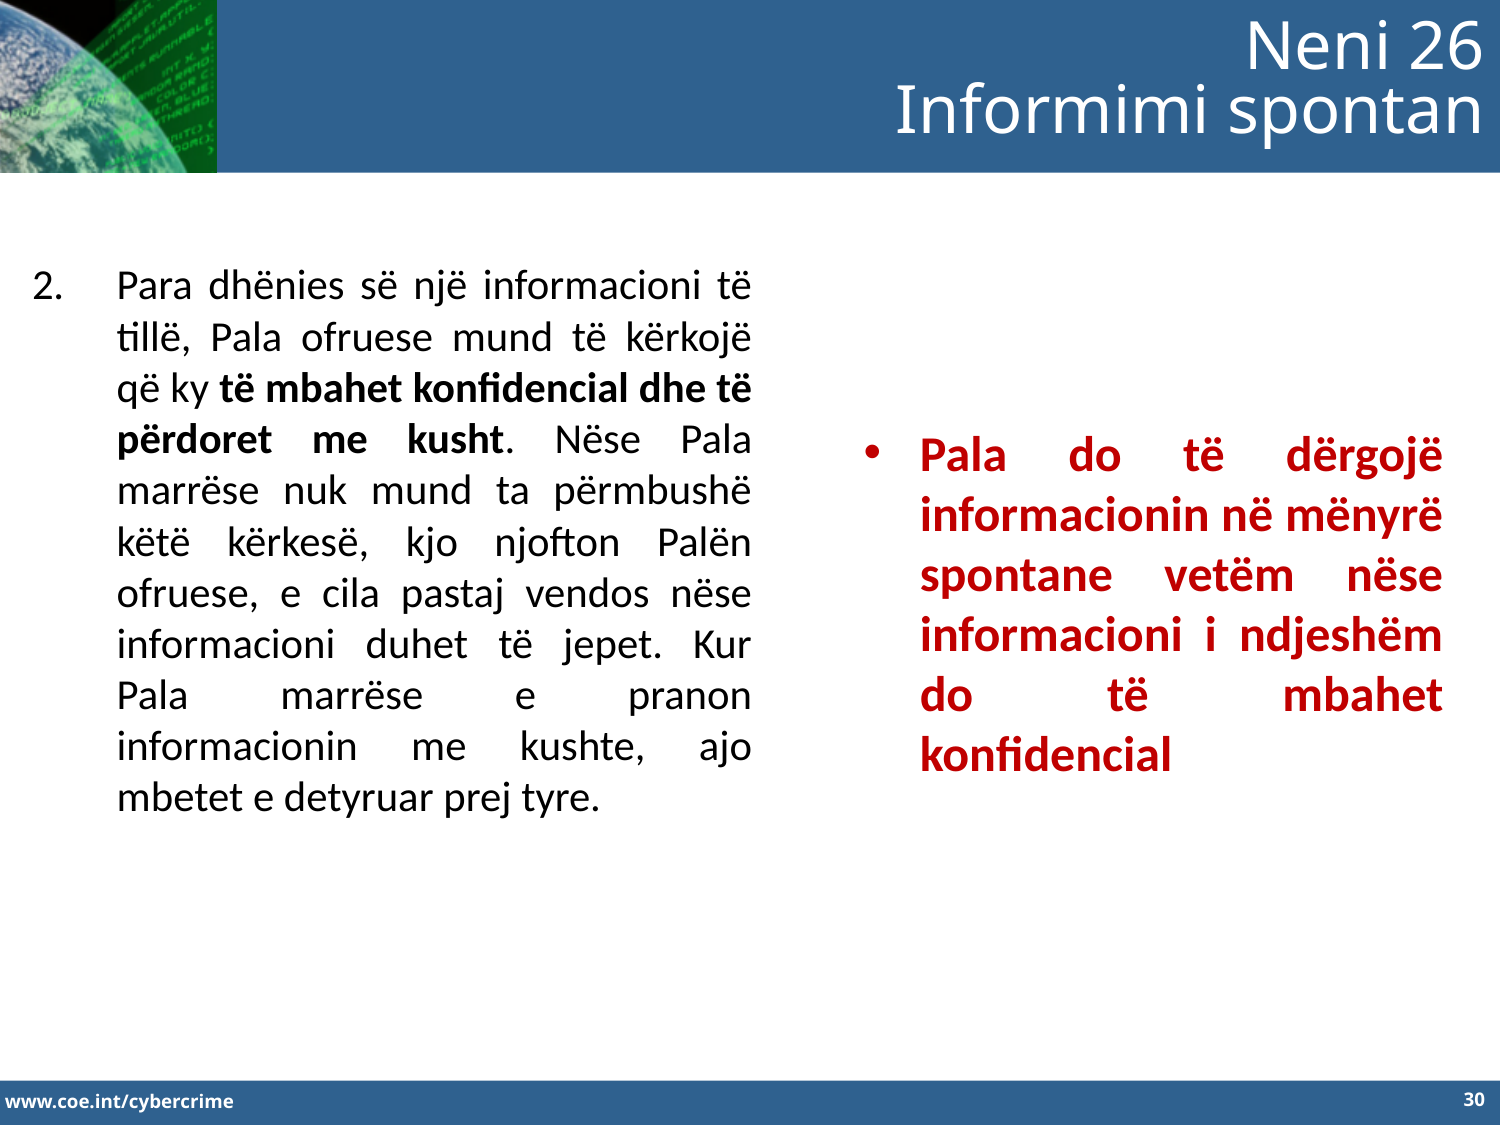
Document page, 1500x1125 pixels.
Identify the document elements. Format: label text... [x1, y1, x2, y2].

slide_number 30 [1149, 1079, 1500, 1125]
text_box Pala do të dërgojë informacionin në mënyrë spontane vetëm nëse informacioni i ndjeshëm do të mbahet konfidencial [848, 413, 1459, 789]
text_box Neni 26 Informimi spontan [410, 6, 1500, 159]
picture [0, 1, 217, 173]
text_box Para dhënies së një informacioni të tillë, Pala ofruese mund të kërkojë që ky të mbahet konfidencial dhe të përdoret me kusht. Nëse Pala marrëse nuk mund ta përmbushë këtë kërkesë, kjo njofton Palën ofruese, e cila pastaj vendos nëse informacioni duhet të jepet. Kur Pala marrëse e pranon informacionin me kushte, ajo mbetet e detyruar prej tyre. [17, 249, 768, 828]
